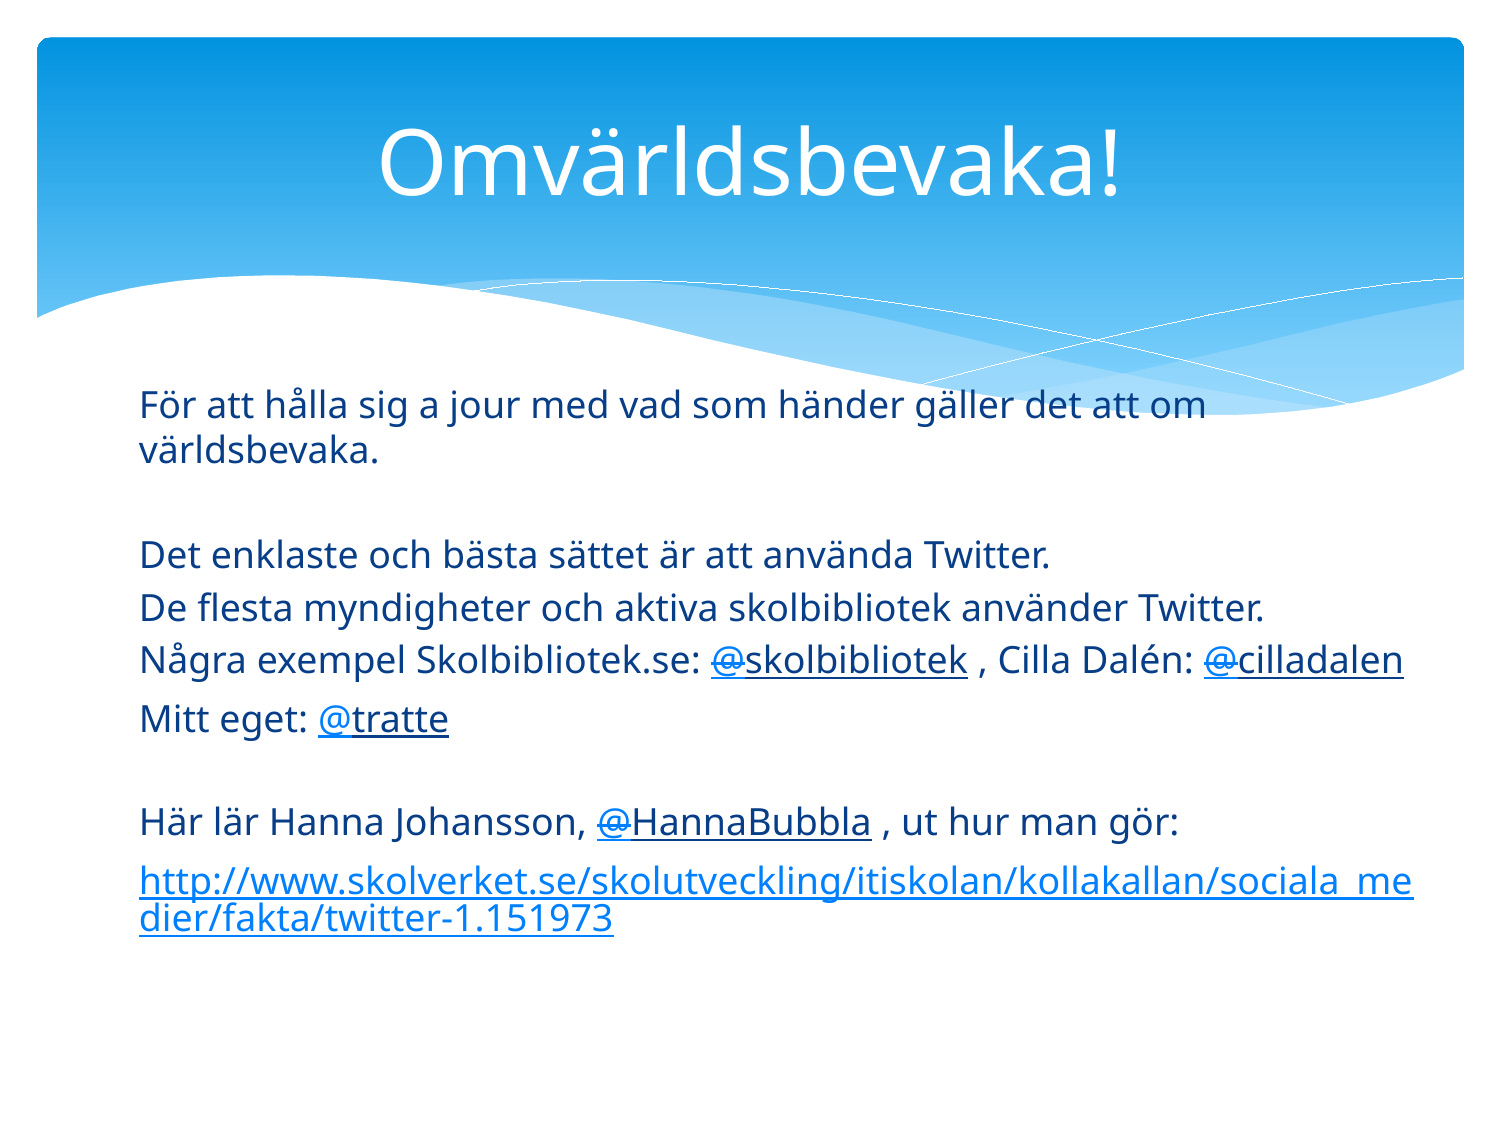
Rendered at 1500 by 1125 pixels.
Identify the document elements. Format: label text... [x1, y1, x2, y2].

list För att hålla sig a jour med vad som händer gäller det att om världsbevaka. Det enklaste och bästa sättet är att använda Twitter. De flesta myndigheter och aktiva skolbibliotek använder Twitter. Några exempel Skolbibliotek.se: @skolbibliotek , Cilla Dalén: @cilladalen Mitt eget: @tratte Här lär Hanna Johansson, @HannaBubbla , ut hur man gör: http://www.skolverket.se/skolutveckling/itiskolan/kollakallan/sociala_medier/fakta/twitter-1.151973 [123, 373, 1436, 1041]
title Omvärldsbevaka! [75, 55, 1425, 261]
